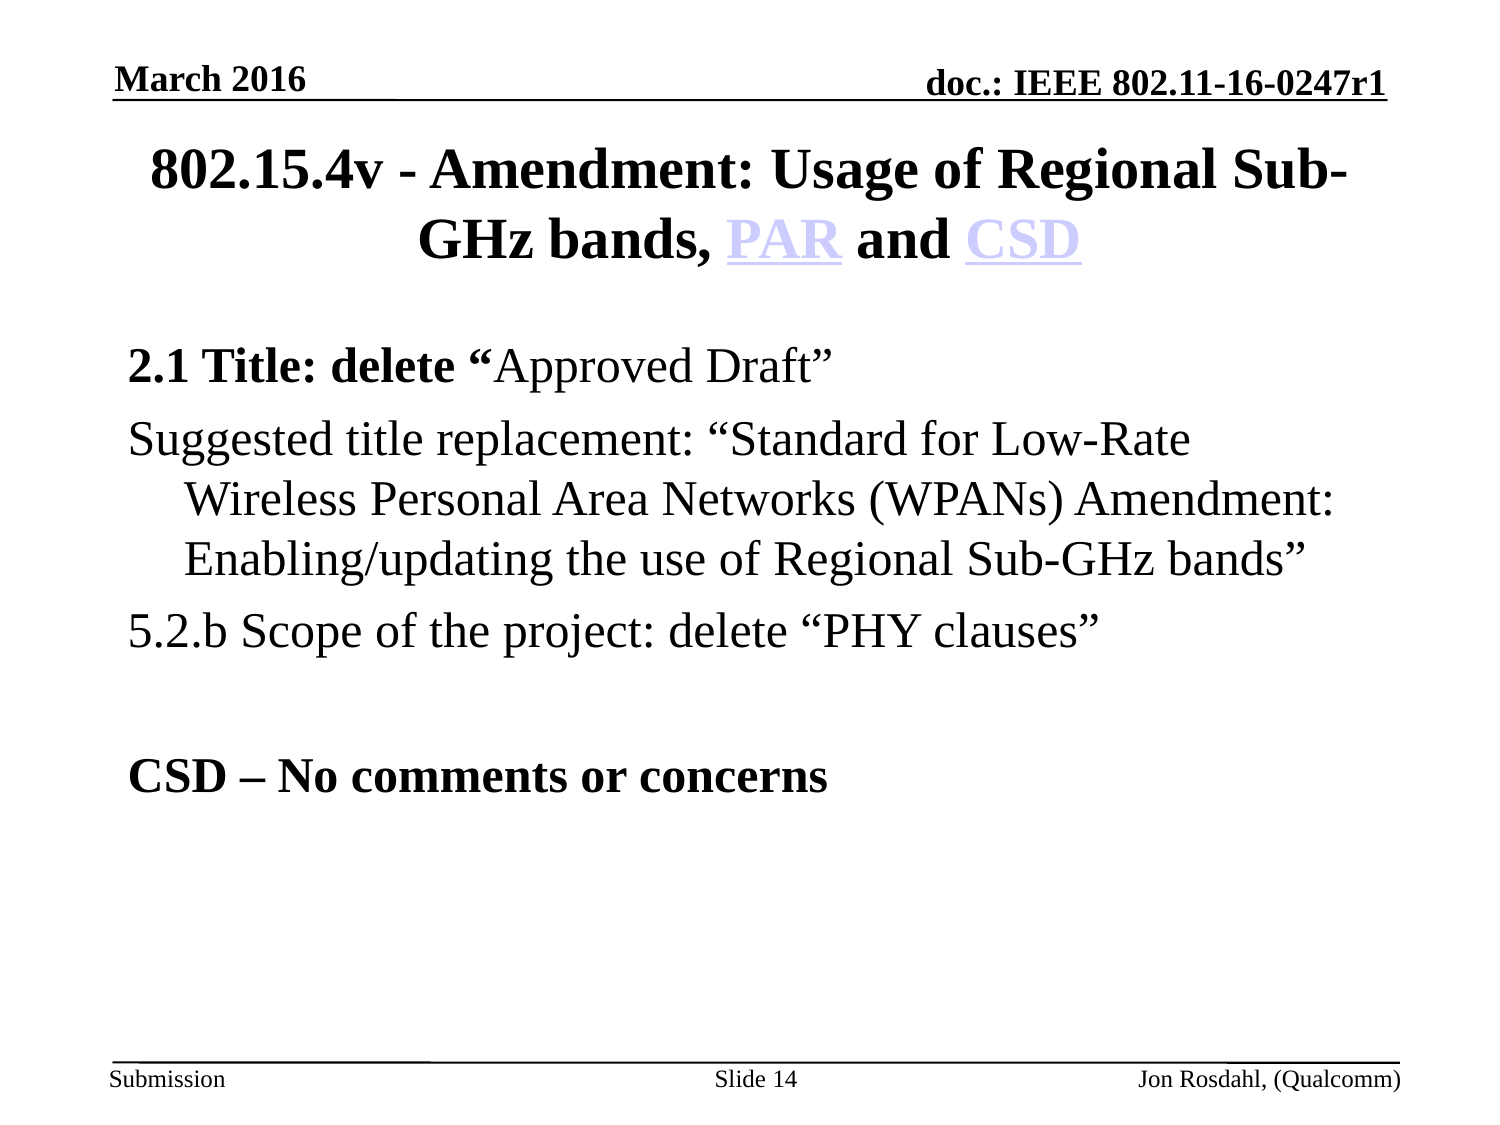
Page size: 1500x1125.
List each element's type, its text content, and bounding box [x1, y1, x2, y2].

list 2.1 Title: delete “Approved Draft” Suggested title replacement: “Standard for Low-Rate Wireless Personal Area Networks (WPANs) Amendment: Enabling/updating the use of Regional Sub-GHz bands” 5.2.b Scope of the project: delete “PHY clauses” CSD – No comments or concerns [112, 324, 1388, 1000]
footer Jon Rosdahl, (Qualcomm) [878, 1061, 1402, 1093]
slide_number Slide 14 [712, 1061, 800, 1123]
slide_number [114, 54, 423, 100]
title 802.15.4v - Amendment: Usage of Regional Sub-GHz bands, PAR and CSD [112, 112, 1388, 288]
